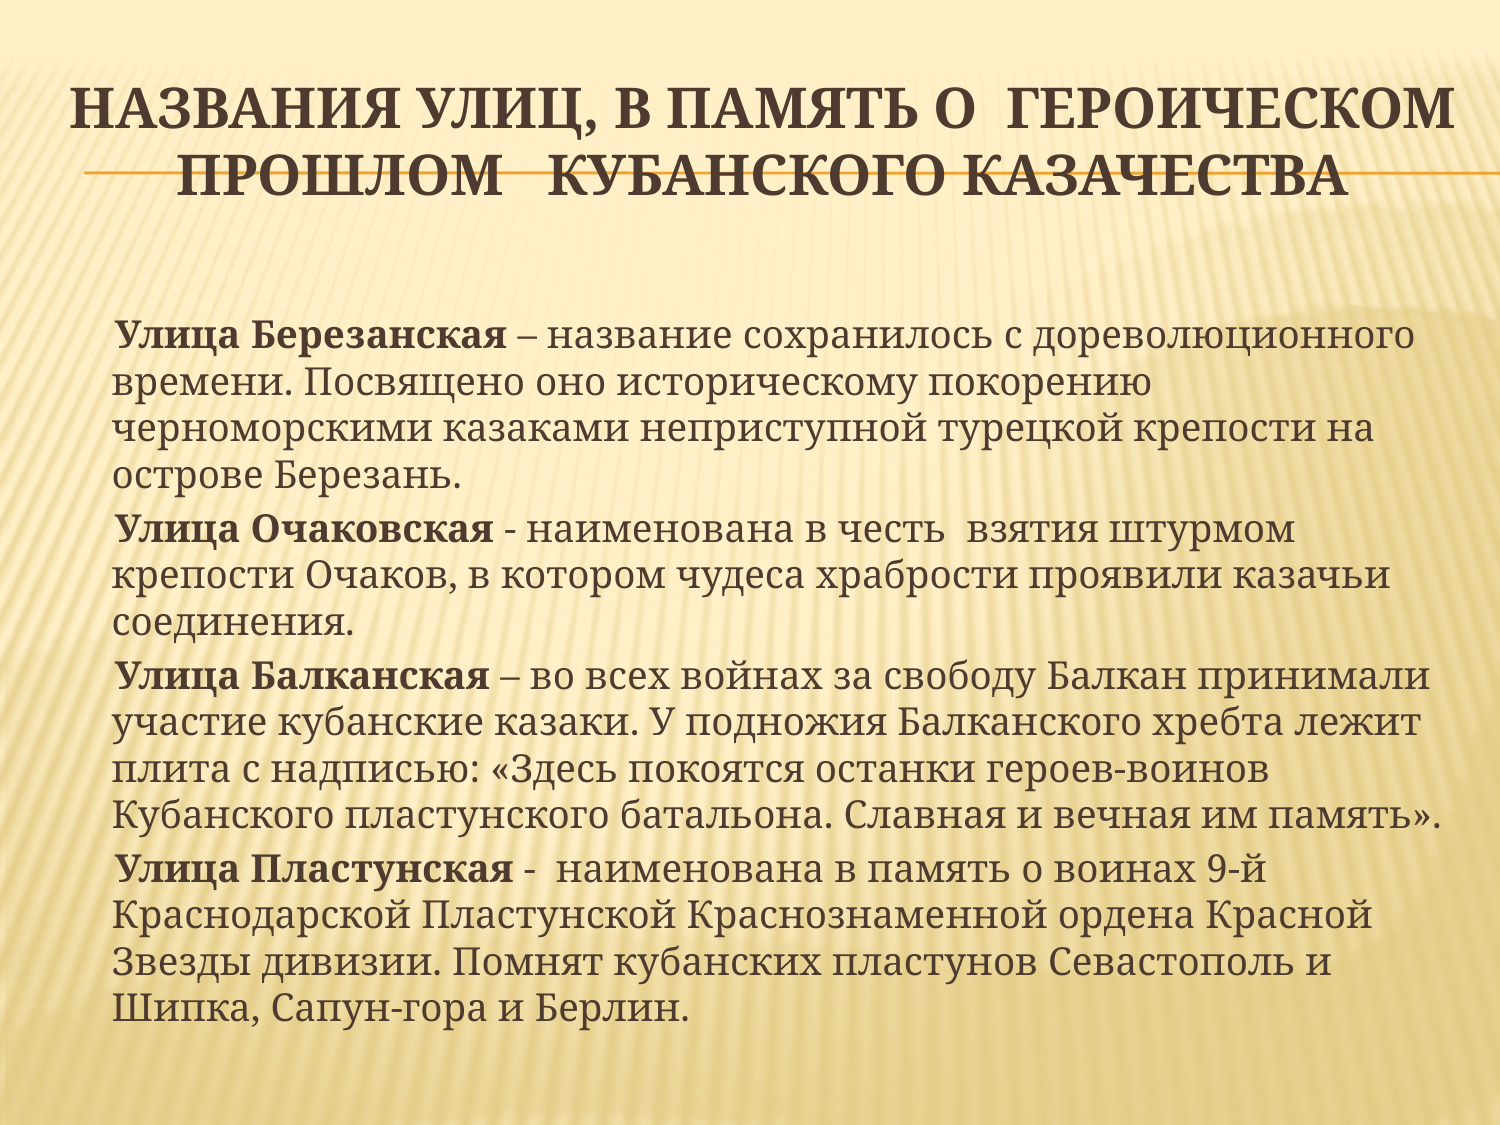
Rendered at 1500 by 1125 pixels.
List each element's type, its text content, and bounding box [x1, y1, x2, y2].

list Улица Березанская – название сохранилось с дореволюционного времени. Посвящено оно историческому покорению черноморскими казаками неприступной турецкой крепости на острове Березань. Улица Очаковская - наименована в честь взятия штурмом крепости Очаков, в котором чудеса храбрости проявили казачьи соединения. Улица Балканская – во всех войнах за свободу Балкан принимали участие кубанские казаки. У подножия Балканского хребта лежит плита с надписью: «Здесь покоятся останки героев-воинов Кубанского пластунского батальона. Славная и вечная им память». Улица Пластунская - наименована в память о воинах 9-й Краснодарской Пластунской Краснознаменной ордена Красной Звезды дивизии. Помнят кубанских пластунов Севастополь и Шипка, Сапун-гора и Берлин. [49, 302, 1476, 1095]
title Названия улиц, в память о героическом прошлом кубанского казачества [50, 30, 1475, 302]
